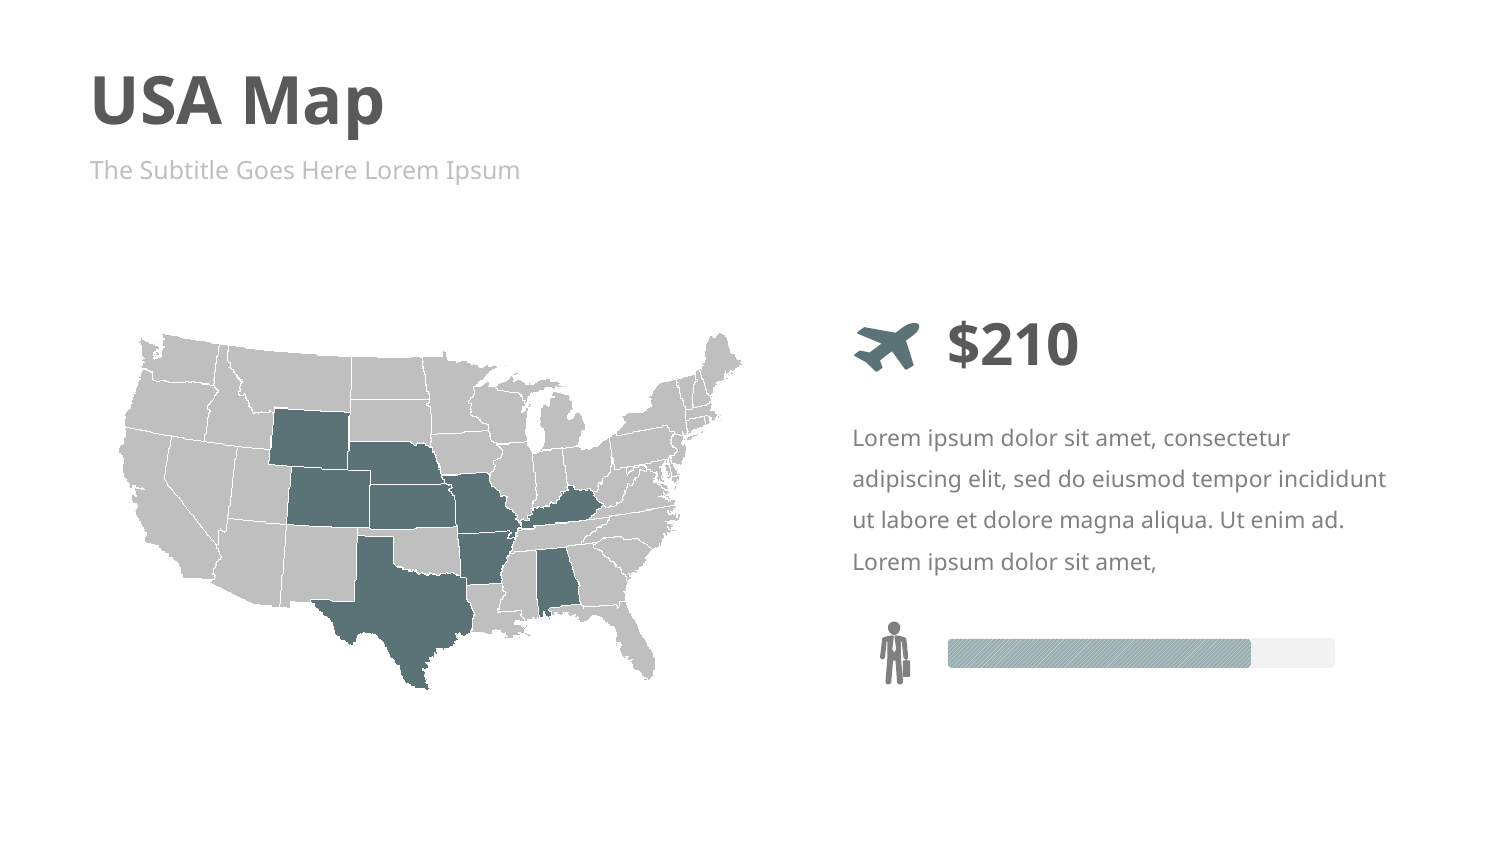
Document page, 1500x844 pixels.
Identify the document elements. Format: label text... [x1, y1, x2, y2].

text_box Lorem ipsum dolor sit amet, consectetur adipiscing elit, sed do eiusmod tempor incididunt ut labore et dolore magna aliqua. Ut enim ad. Lorem ipsum dolor sit amet, [837, 402, 1405, 583]
text_box [951, 635, 1338, 671]
text_box [945, 636, 1254, 671]
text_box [879, 621, 911, 685]
text_box USA Map [75, 50, 1013, 146]
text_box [118, 332, 745, 697]
text_box The Subtitle Goes Here Lorem Ipsum [75, 146, 788, 192]
text_box [854, 323, 920, 372]
text_box $210 [932, 299, 1236, 385]
